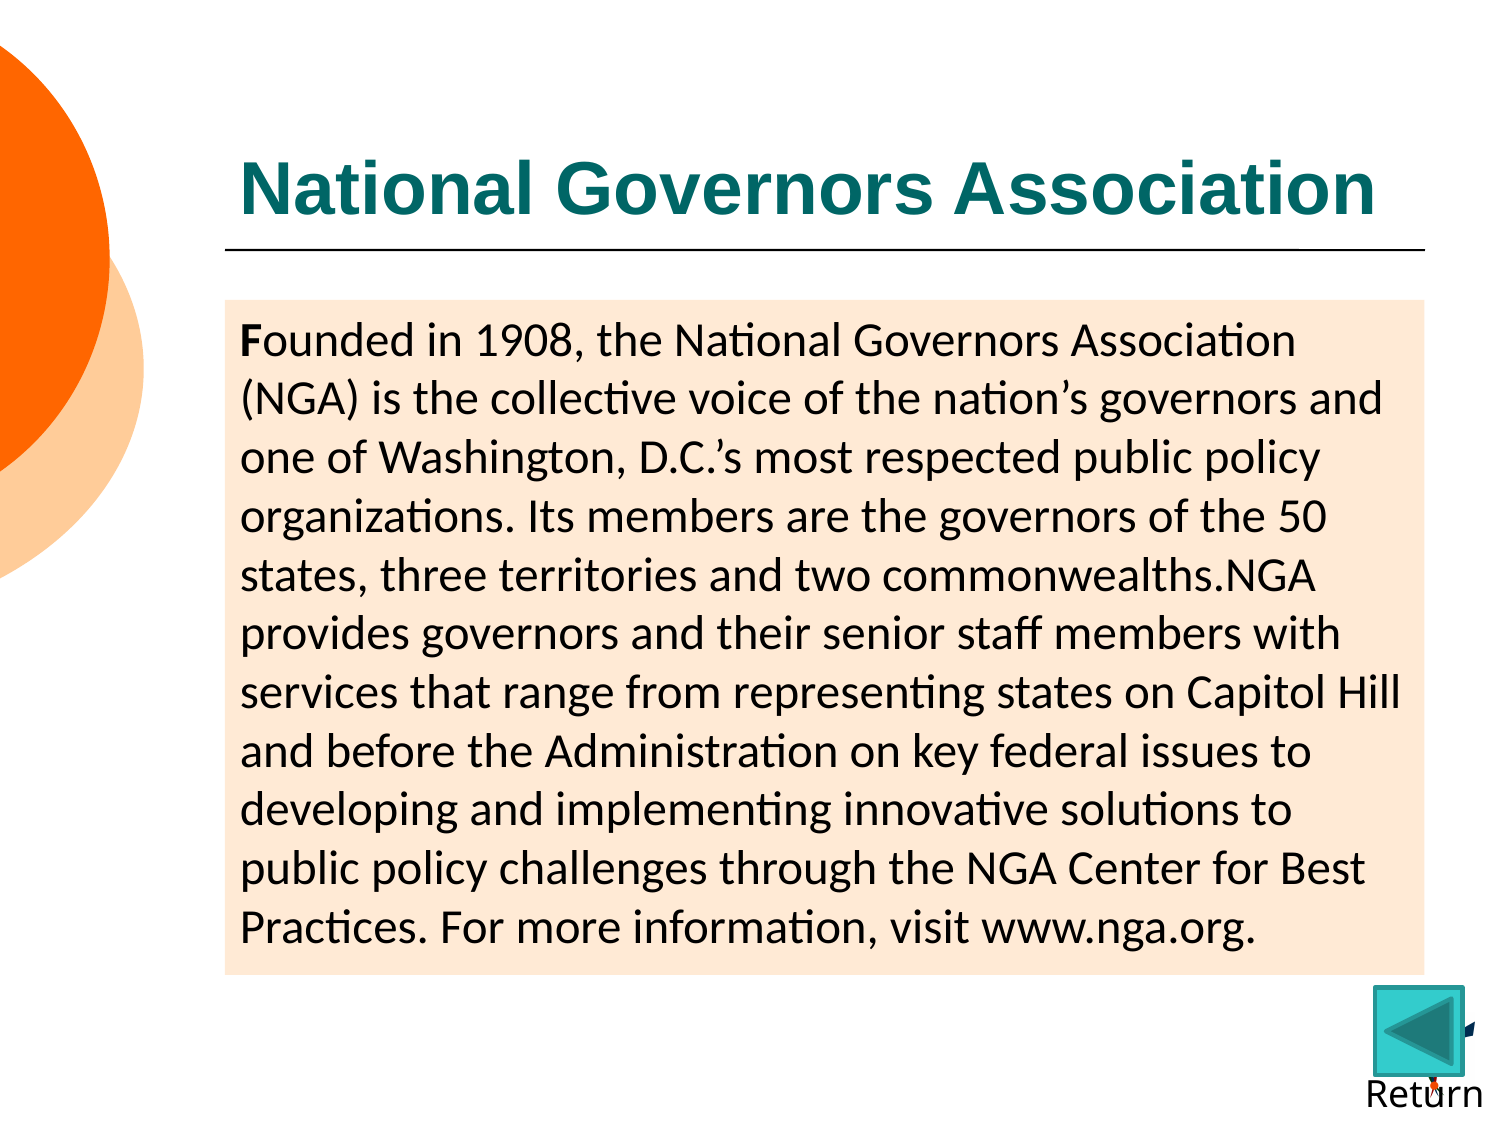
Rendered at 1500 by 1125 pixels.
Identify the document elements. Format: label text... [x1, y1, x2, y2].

text_box Return [1349, 1062, 1500, 1123]
picture [1465, 1012, 1475, 1062]
title National Governors Association [224, 49, 1425, 238]
list Founded in 1908, the National Governors Association (NGA) is the collective voice of the nation’s governors and one of Washington, D.C.’s most respected public policy organizations. Its members are the governors of the 50 states, three territories and two commonwealths.NGA provides governors and their senior staff members with services that range from representing states on Capitol Hill and before the Administration on key federal issues to developing and implementing innovative solutions to public policy challenges through the NGA Center for Best Practices. For more information, visit www.nga.org. [224, 299, 1425, 976]
text_box [1373, 985, 1465, 1062]
